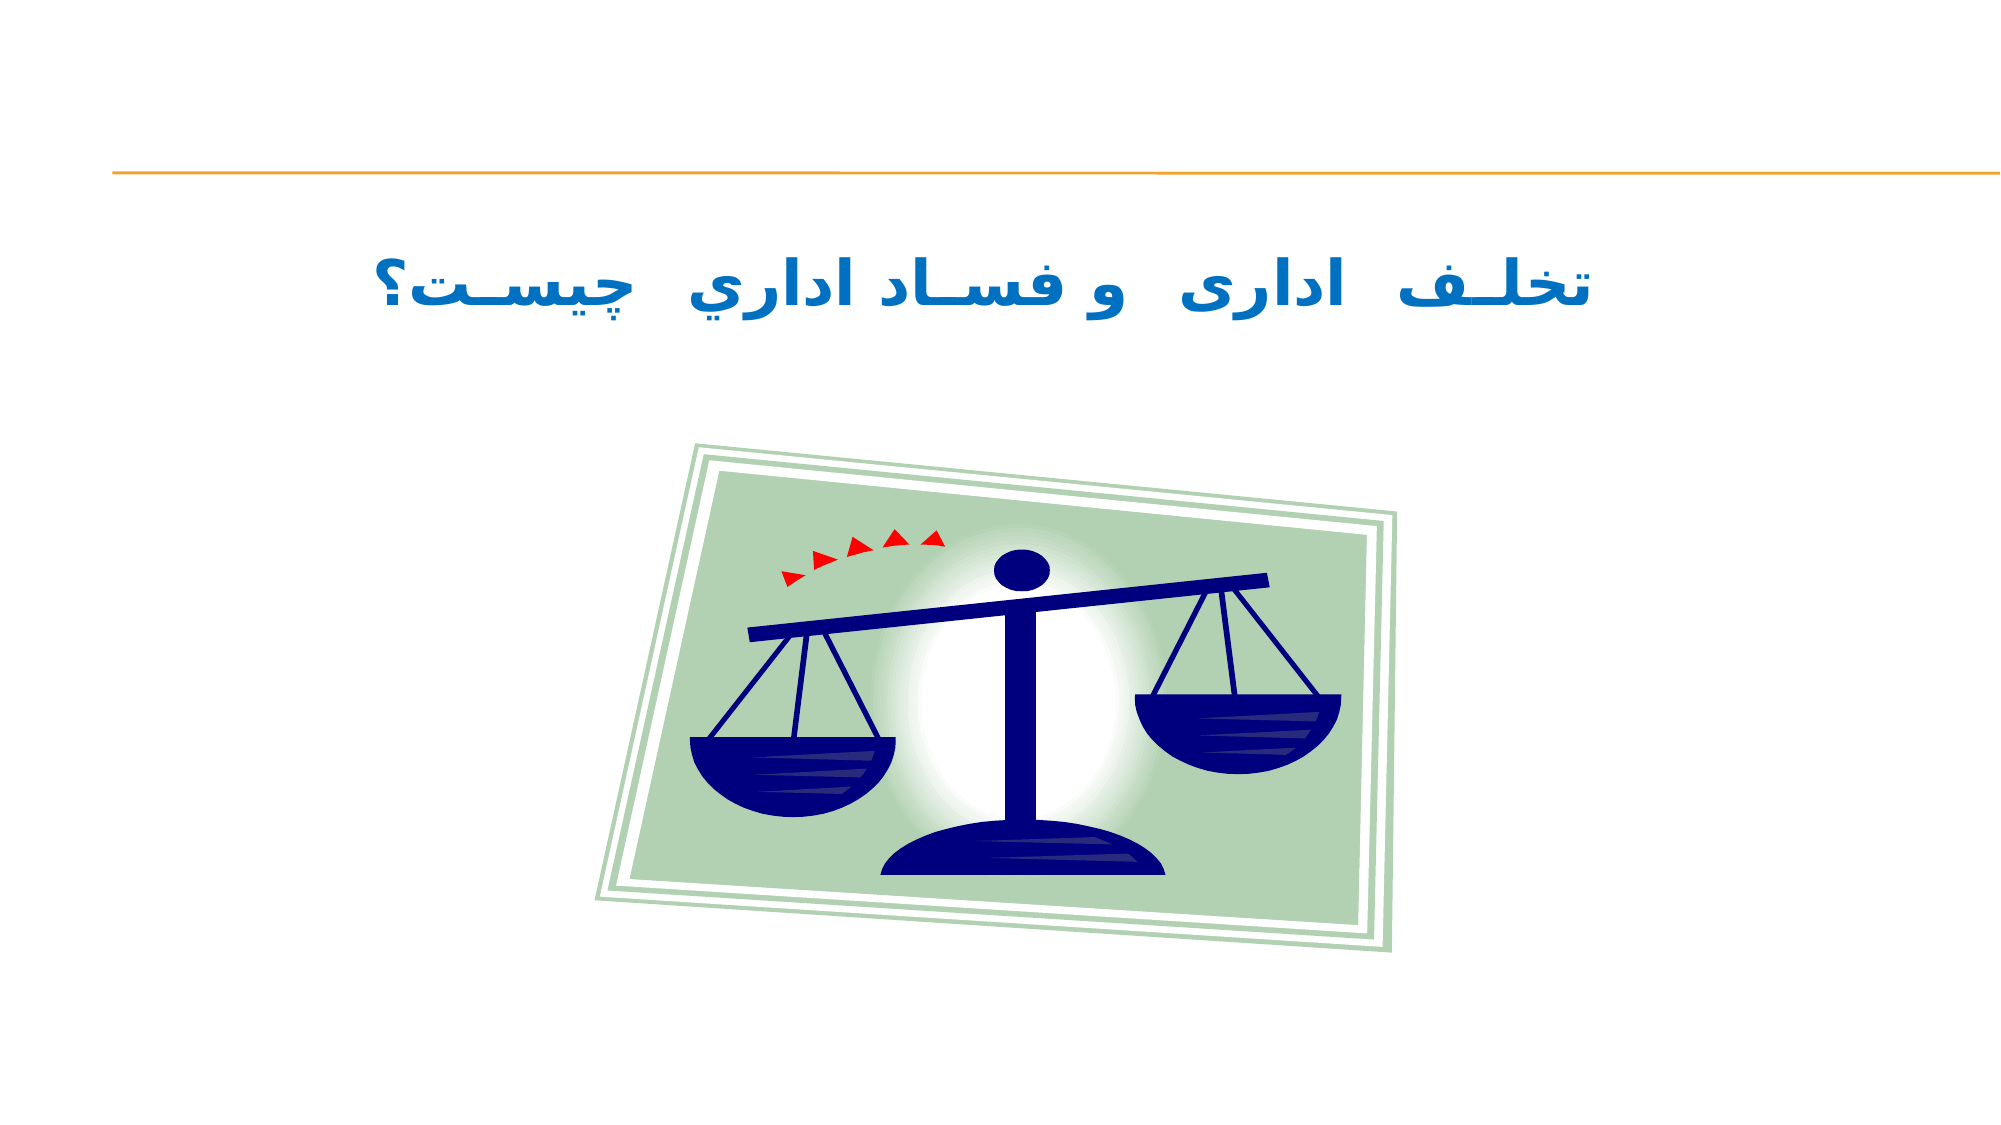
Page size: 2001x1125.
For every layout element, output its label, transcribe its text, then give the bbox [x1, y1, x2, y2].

title تخلف اداری و فساد اداري چیست؟ [357, 82, 1610, 504]
picture [594, 442, 1398, 953]
